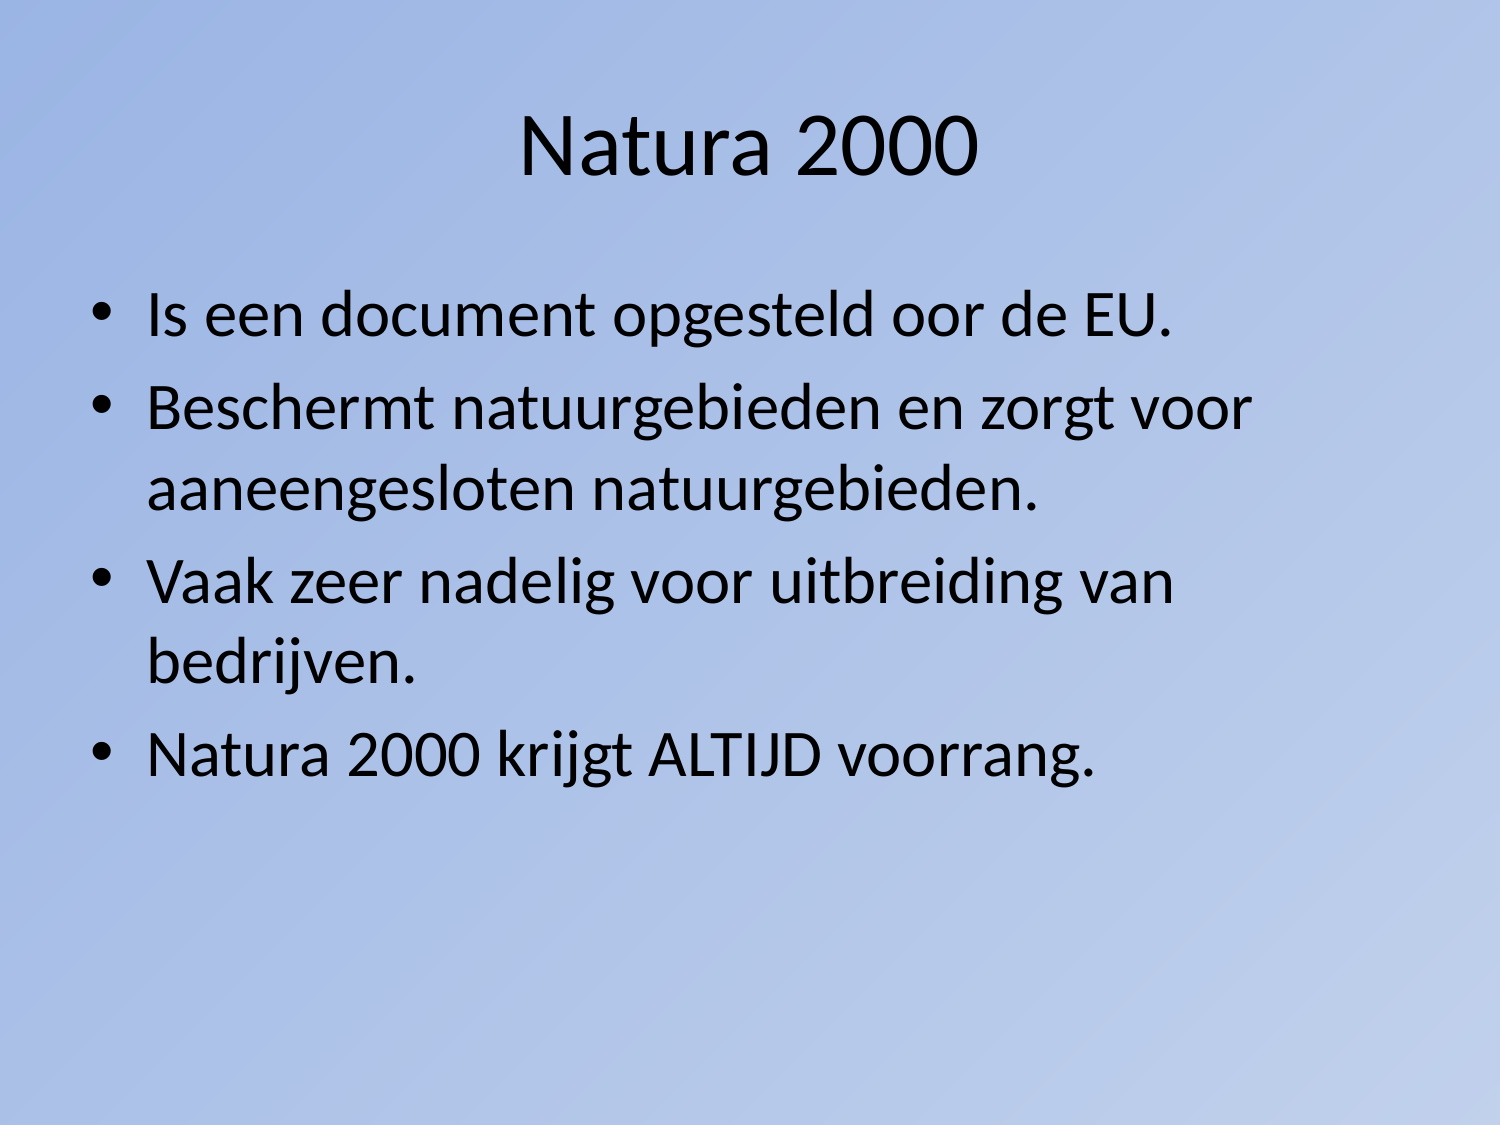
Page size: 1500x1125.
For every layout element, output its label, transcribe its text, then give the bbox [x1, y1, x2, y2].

title Natura 2000 [74, 44, 1426, 233]
list Is een document opgesteld oor de EU. Beschermt natuurgebieden en zorgt voor aaneengesloten natuurgebieden. Vaak zeer nadelig voor uitbreiding van bedrijven. Natura 2000 krijgt ALTIJD voorrang. [74, 262, 1426, 1006]
